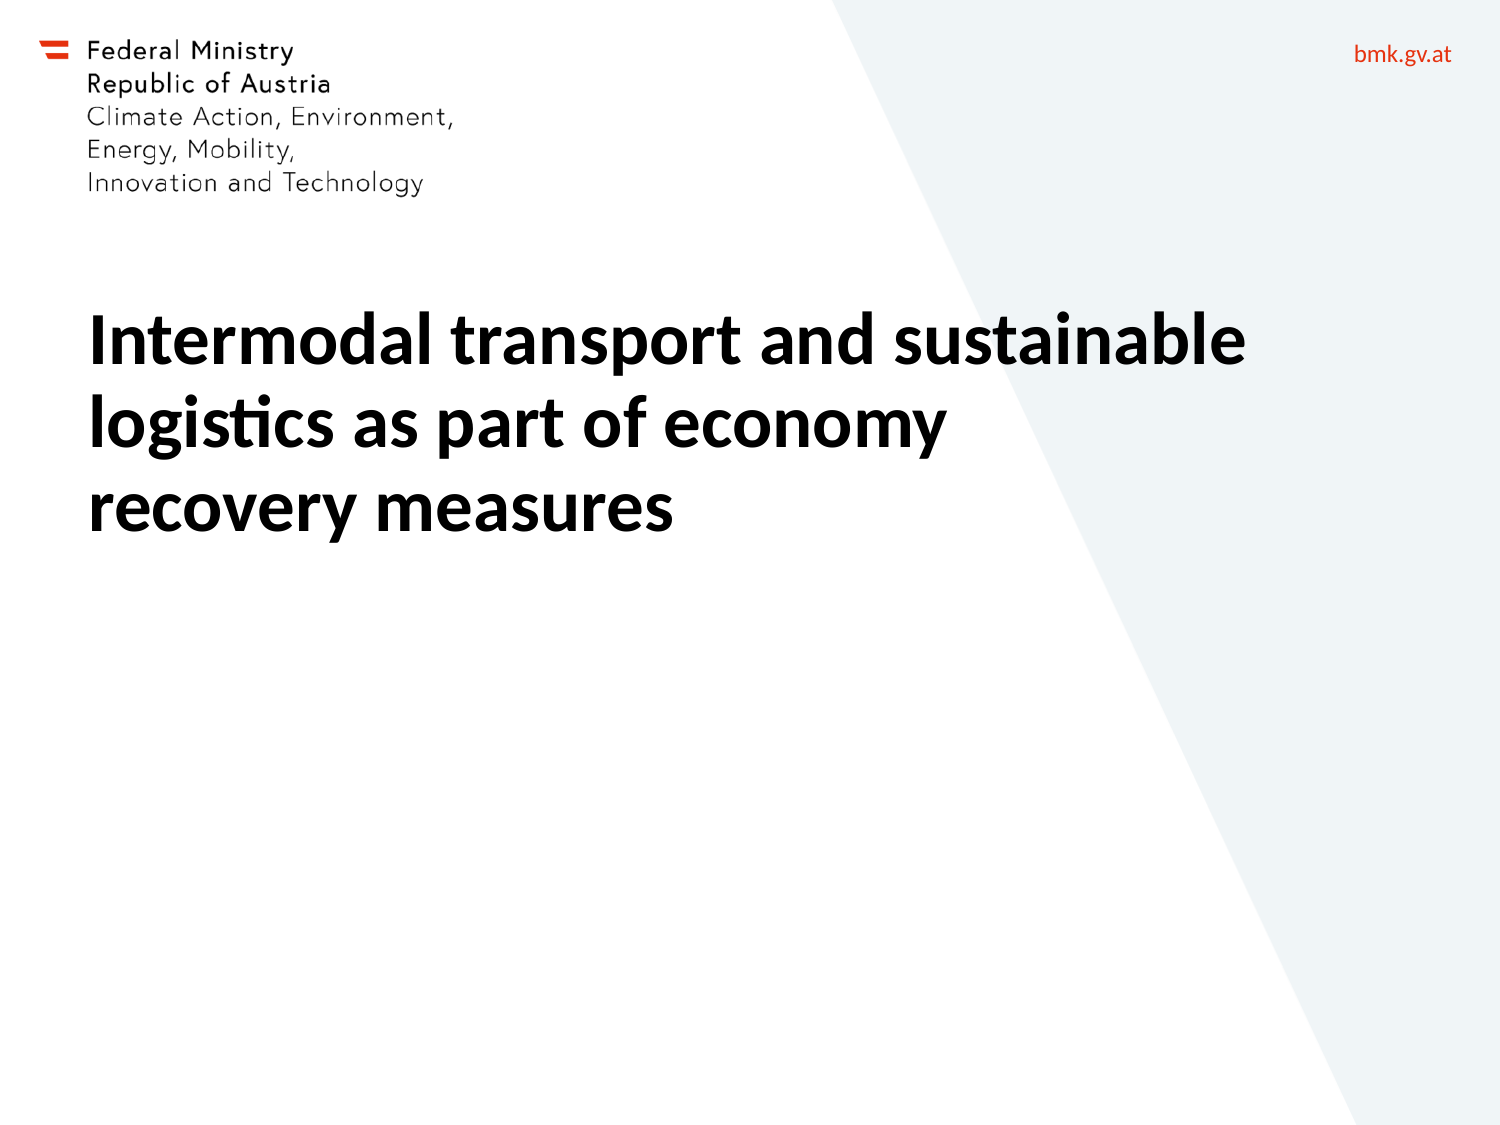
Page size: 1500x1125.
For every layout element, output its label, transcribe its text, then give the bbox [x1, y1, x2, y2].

title Intermodal transport and sustainable logistics as part of economy recovery measures [88, 282, 1398, 547]
picture [0, 0, 1500, 1125]
